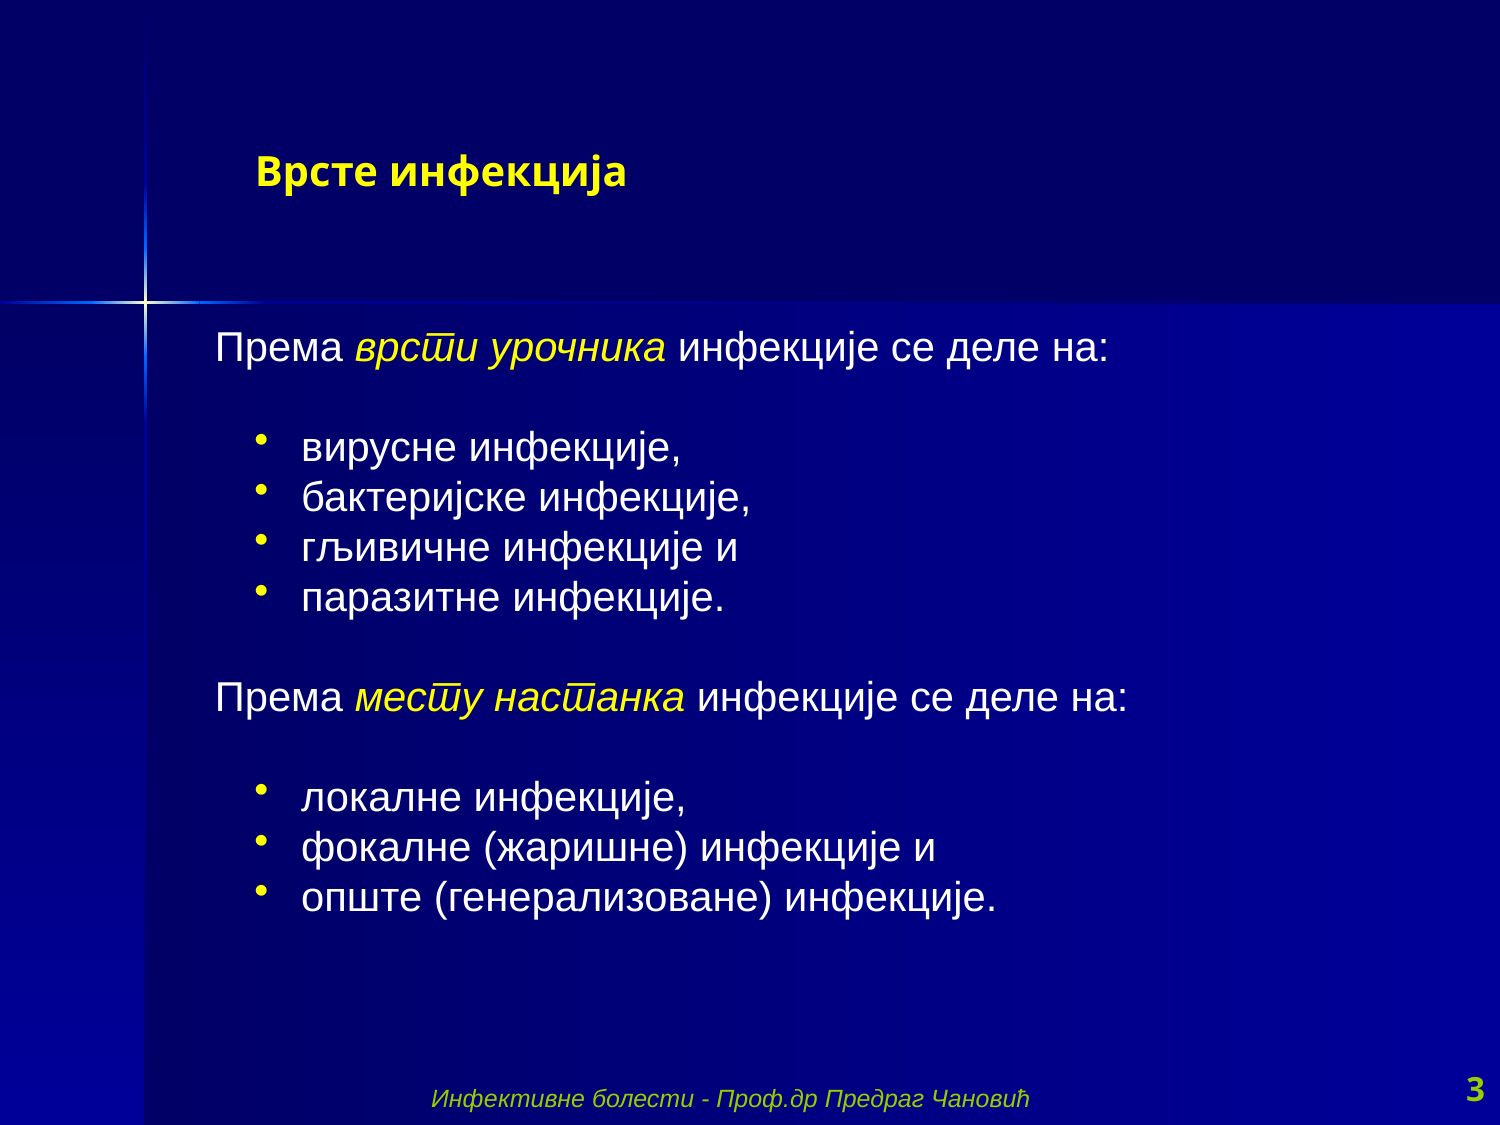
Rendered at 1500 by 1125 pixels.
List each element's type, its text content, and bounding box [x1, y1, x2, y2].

text_box Врсте инфекција [239, 137, 654, 203]
text_box Према врсти урочника инфекције се деле на: вирусне инфекције, бактеријске инфекције, гљивичне инфекције и паразитне инфекције. Према месту настанка инфекције се деле на: локалне инфекције, фокалне (жаришне) инфекције и опште (генерализоване) инфекције. [199, 312, 1400, 999]
slide_number 3 [1354, 1059, 1500, 1125]
footer Инфективне болести - Проф.др Предраг Чановић [412, 1074, 1051, 1125]
